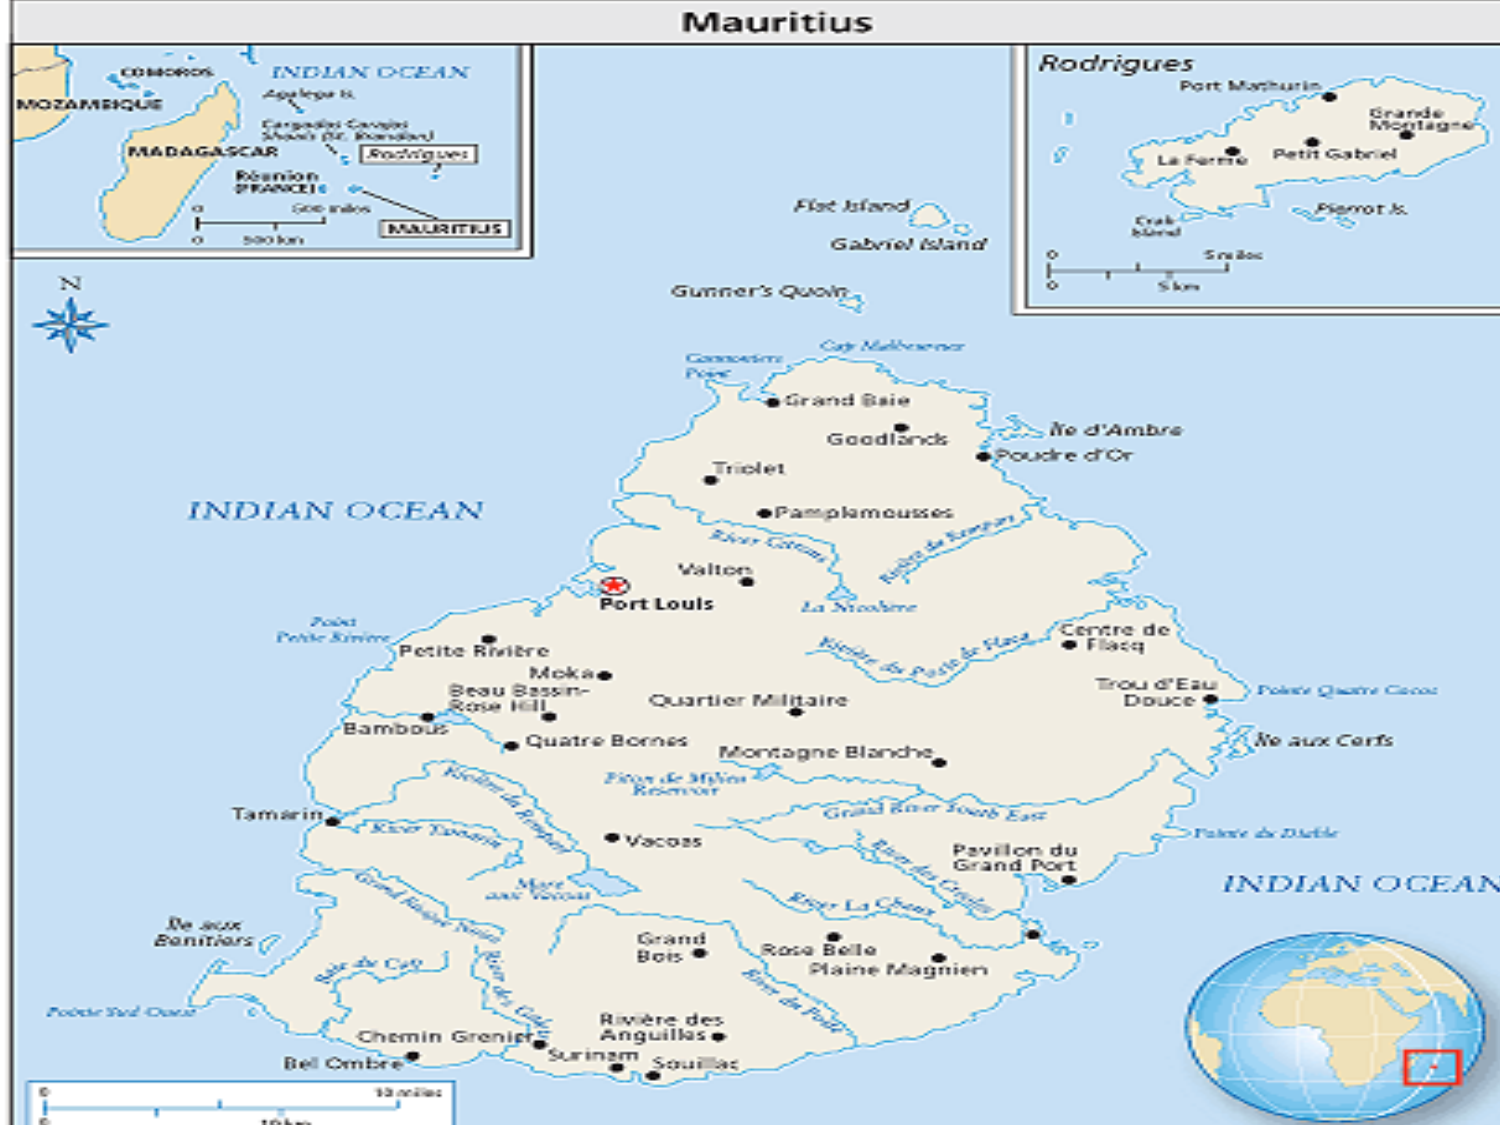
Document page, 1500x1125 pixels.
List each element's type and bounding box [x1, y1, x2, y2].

list [0, 0, 1500, 1125]
